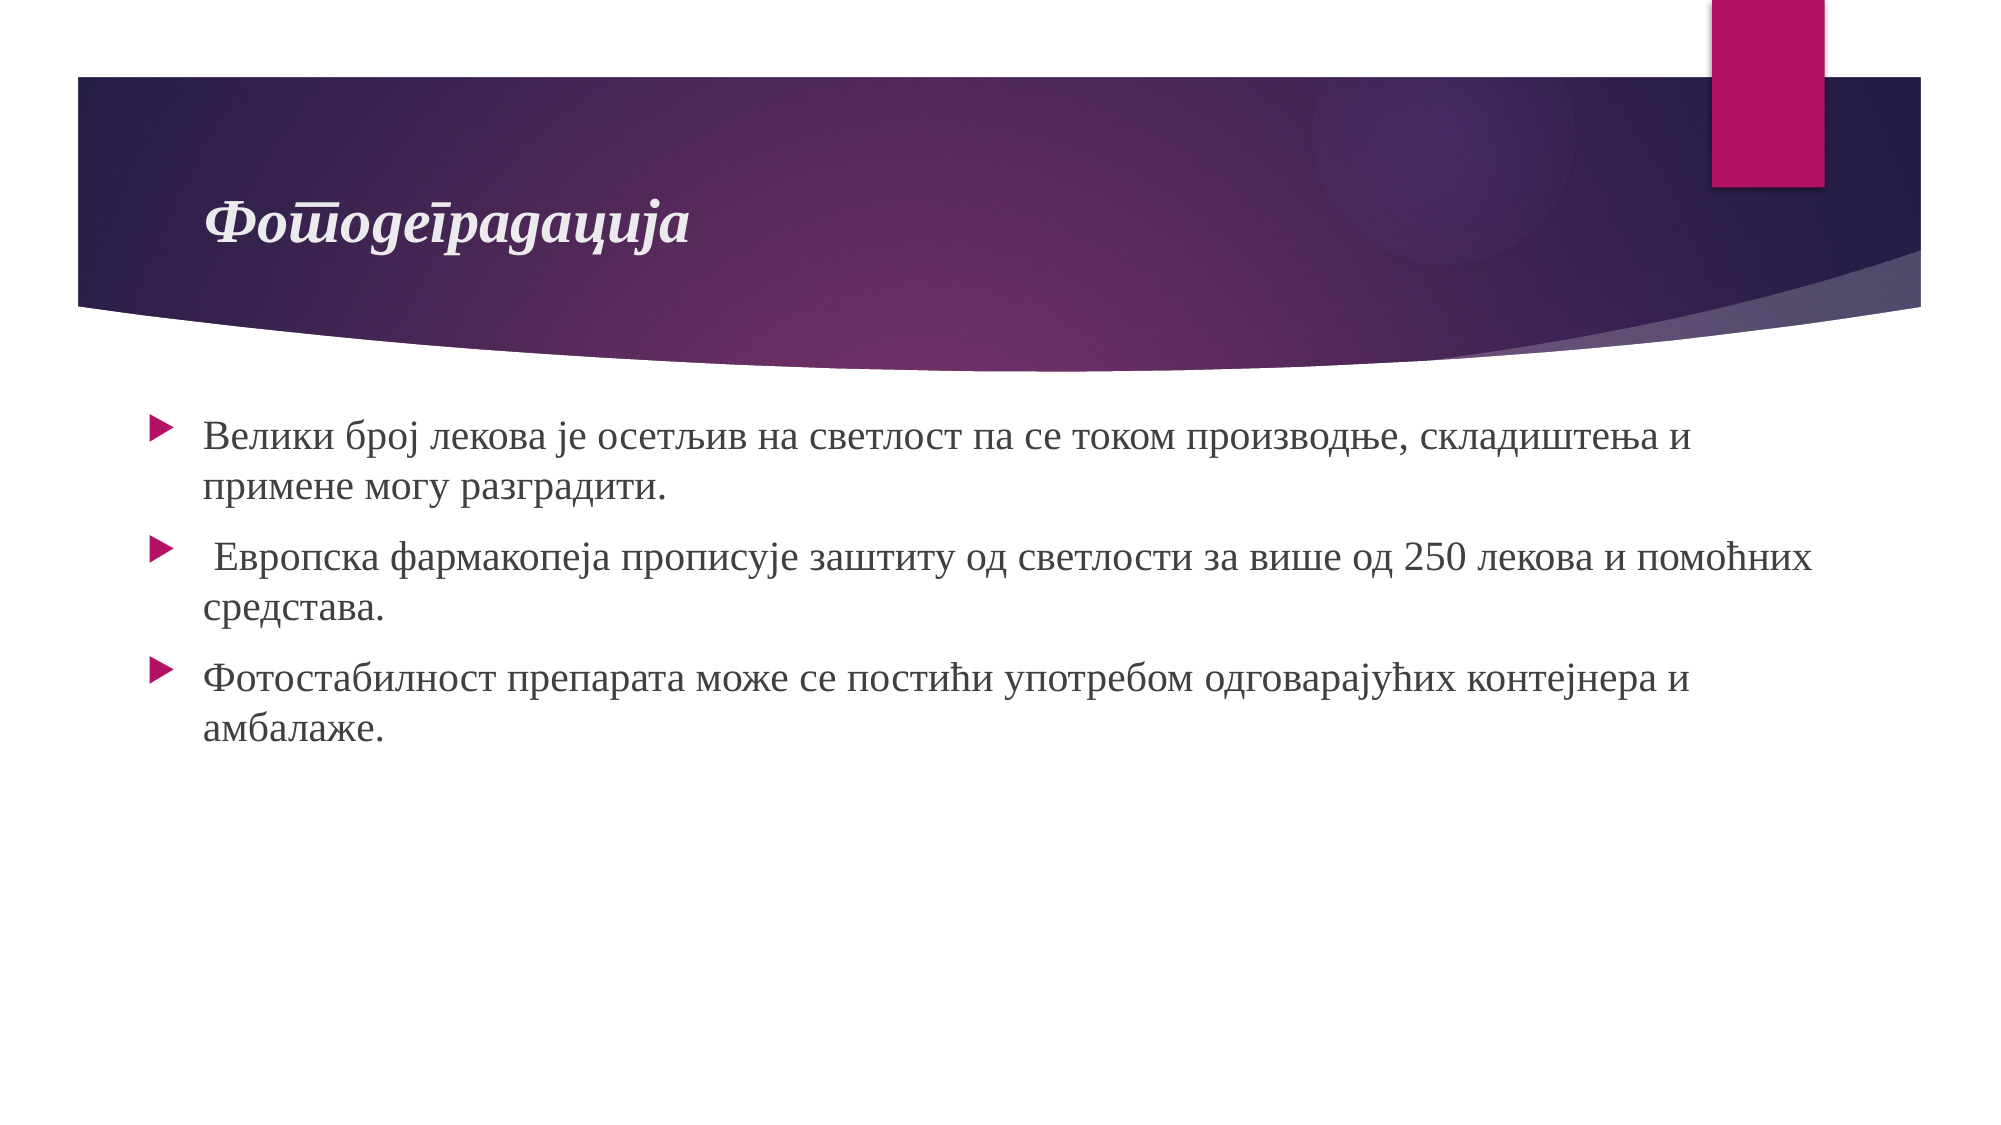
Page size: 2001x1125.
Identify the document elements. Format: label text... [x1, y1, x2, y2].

title Фотодеградација [189, 159, 1627, 276]
list Велики број лекова је осетљив на светлост па се током производње, складиштења и примене могу разградити. Европска фармакопеја прописује заштиту од светлости за више од 250 лекова и помоћних средстава. Фотостабилност препарата може се постићи употребом одговарајућих контејнера и амбалаже. [131, 400, 1832, 1097]
